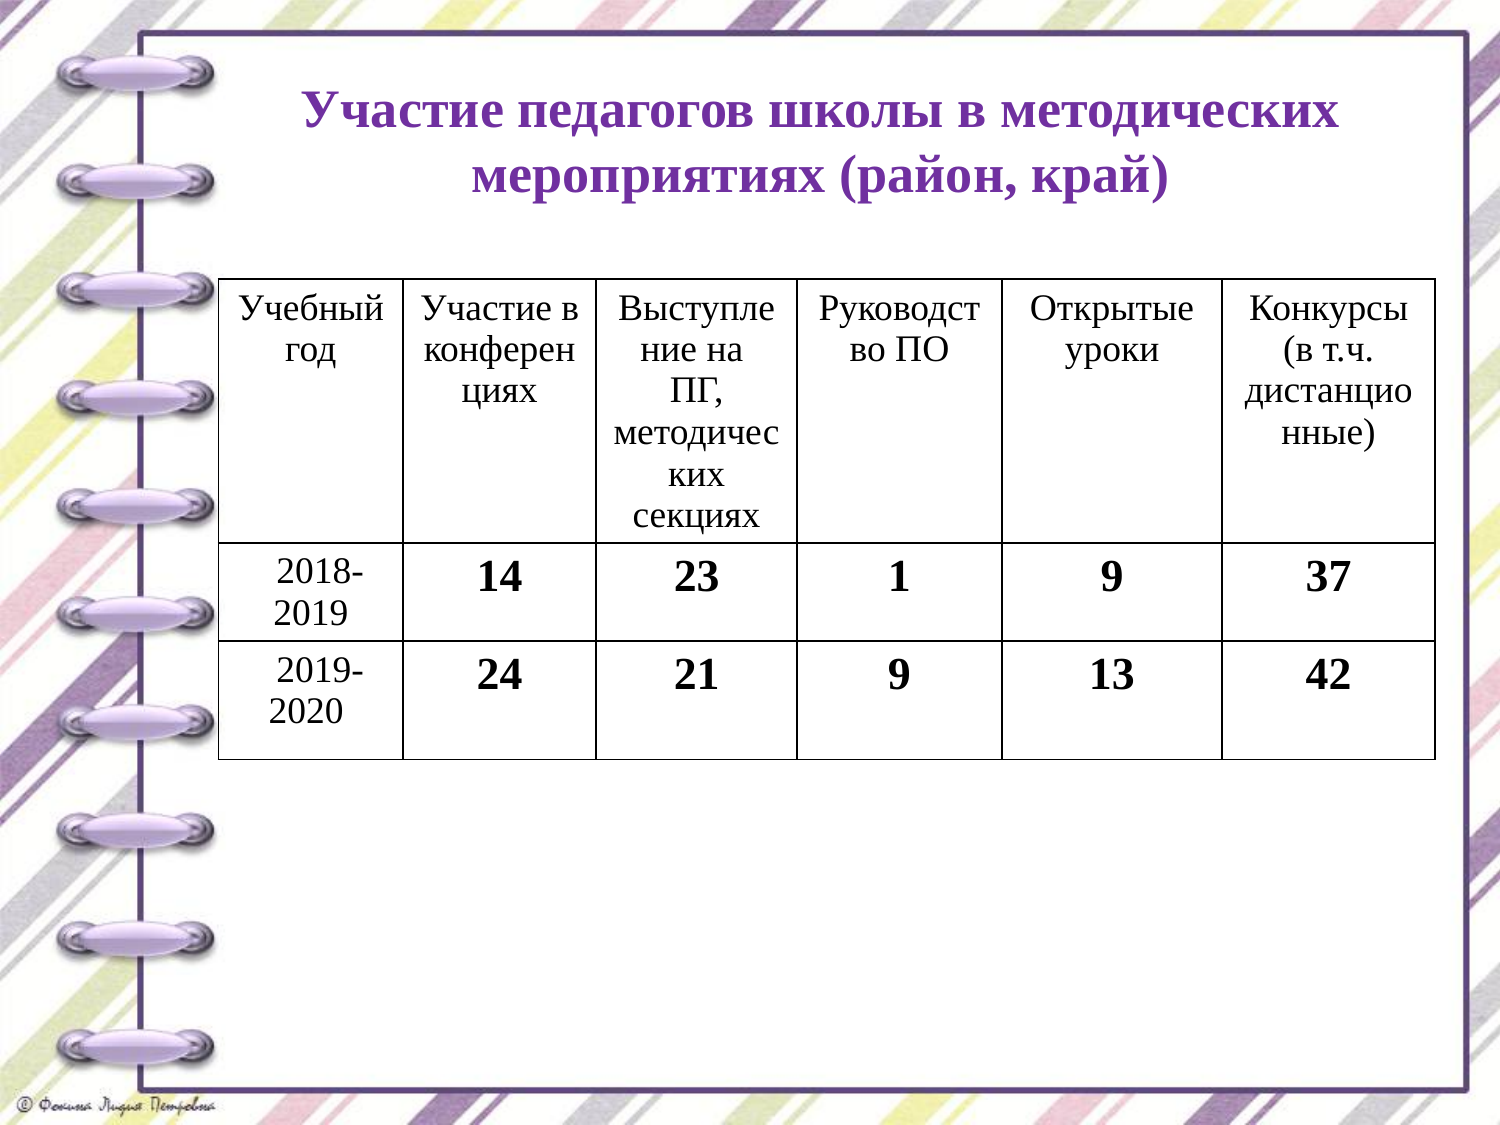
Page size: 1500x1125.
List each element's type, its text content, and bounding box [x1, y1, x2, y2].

table_header Руководство ПО [798, 280, 1001, 542]
table_cell 13 [1003, 642, 1221, 759]
picture [0, 0, 1500, 1125]
table_cell 2019-2020 [219, 642, 402, 759]
table_header Участие в конференциях [404, 280, 595, 542]
table_cell 21 [597, 642, 796, 759]
table_cell 37 [1223, 544, 1434, 640]
table_cell 9 [1003, 544, 1221, 640]
table_cell 42 [1223, 642, 1434, 759]
table_cell 24 [404, 642, 595, 759]
table_header Открытые уроки [1003, 280, 1221, 542]
table_cell 23 [597, 544, 796, 640]
text_box Участие педагогов школы в методических мероприятиях (район, край) [253, 66, 1388, 211]
table_header Учебный год [219, 280, 402, 542]
table_cell 1 [798, 544, 1001, 640]
table_cell 9 [798, 642, 1001, 759]
table_header Конкурсы (в т.ч. дистанционные) [1223, 280, 1434, 542]
table_cell 2018-2019 [219, 544, 402, 640]
table_cell 14 [404, 544, 595, 640]
table_header Выступление на ПГ, методических секциях [597, 280, 796, 542]
